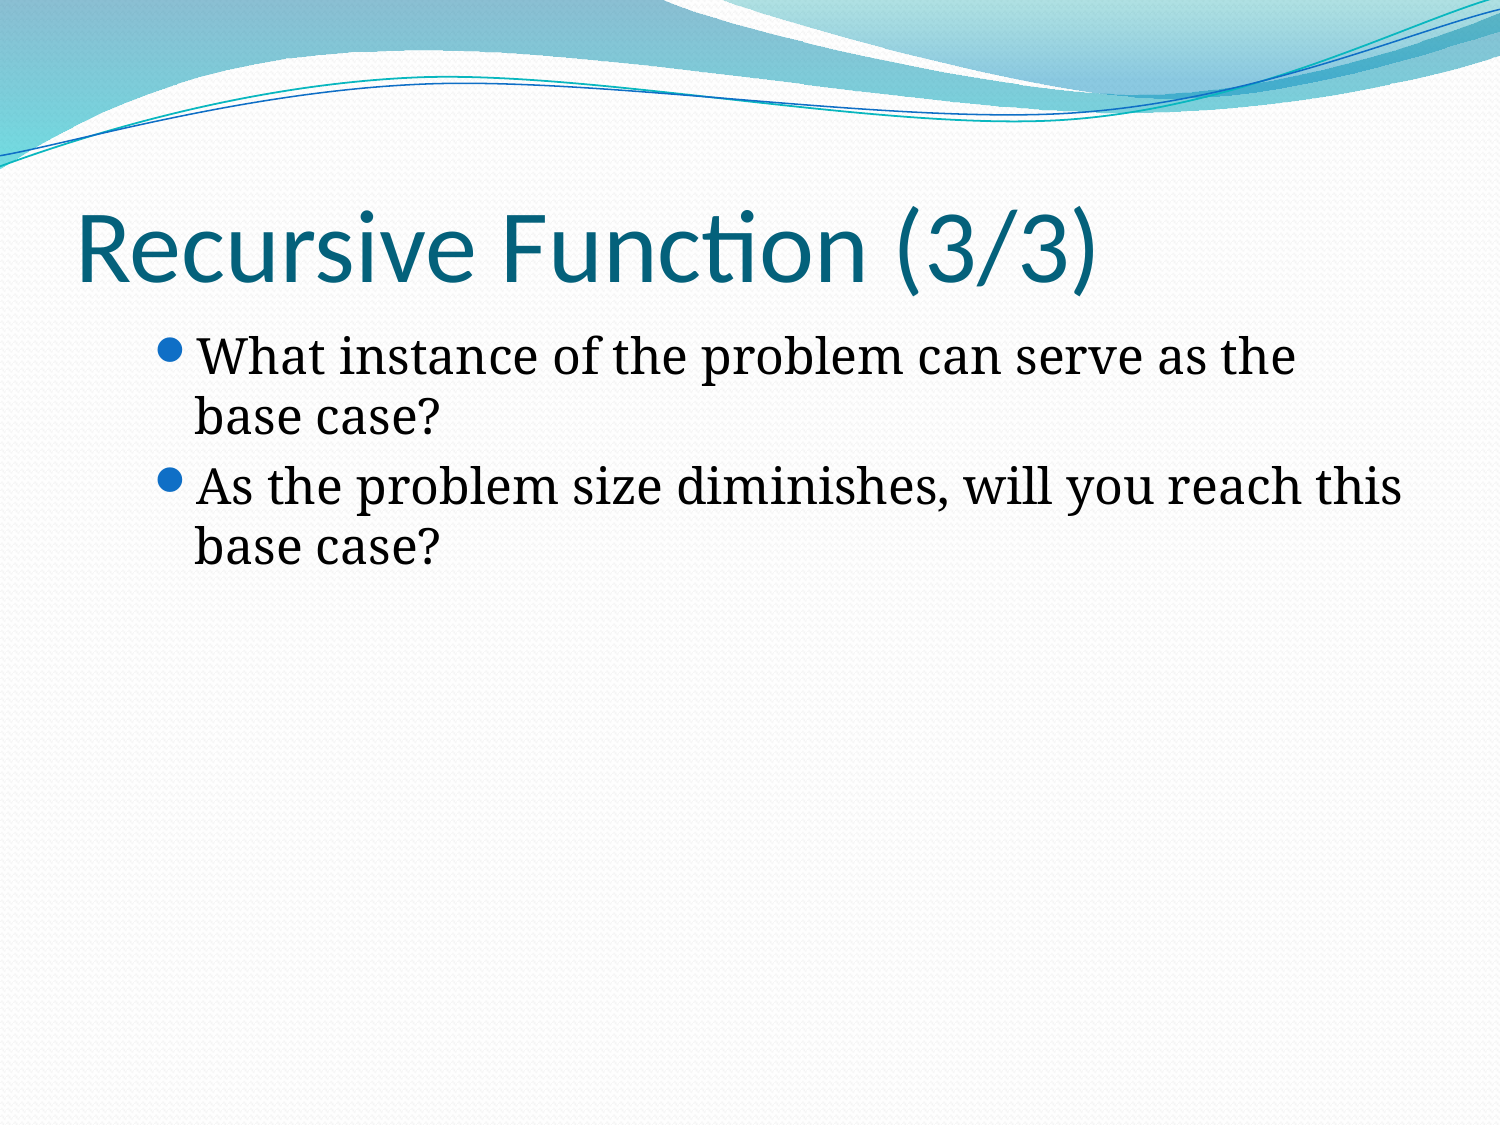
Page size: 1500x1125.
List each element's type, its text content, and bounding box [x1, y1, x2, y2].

list What instance of the problem can serve as the base case? As the problem size diminishes, will you reach this base case? [75, 317, 1425, 1038]
title Recursive Function (3/3) [75, 115, 1425, 303]
